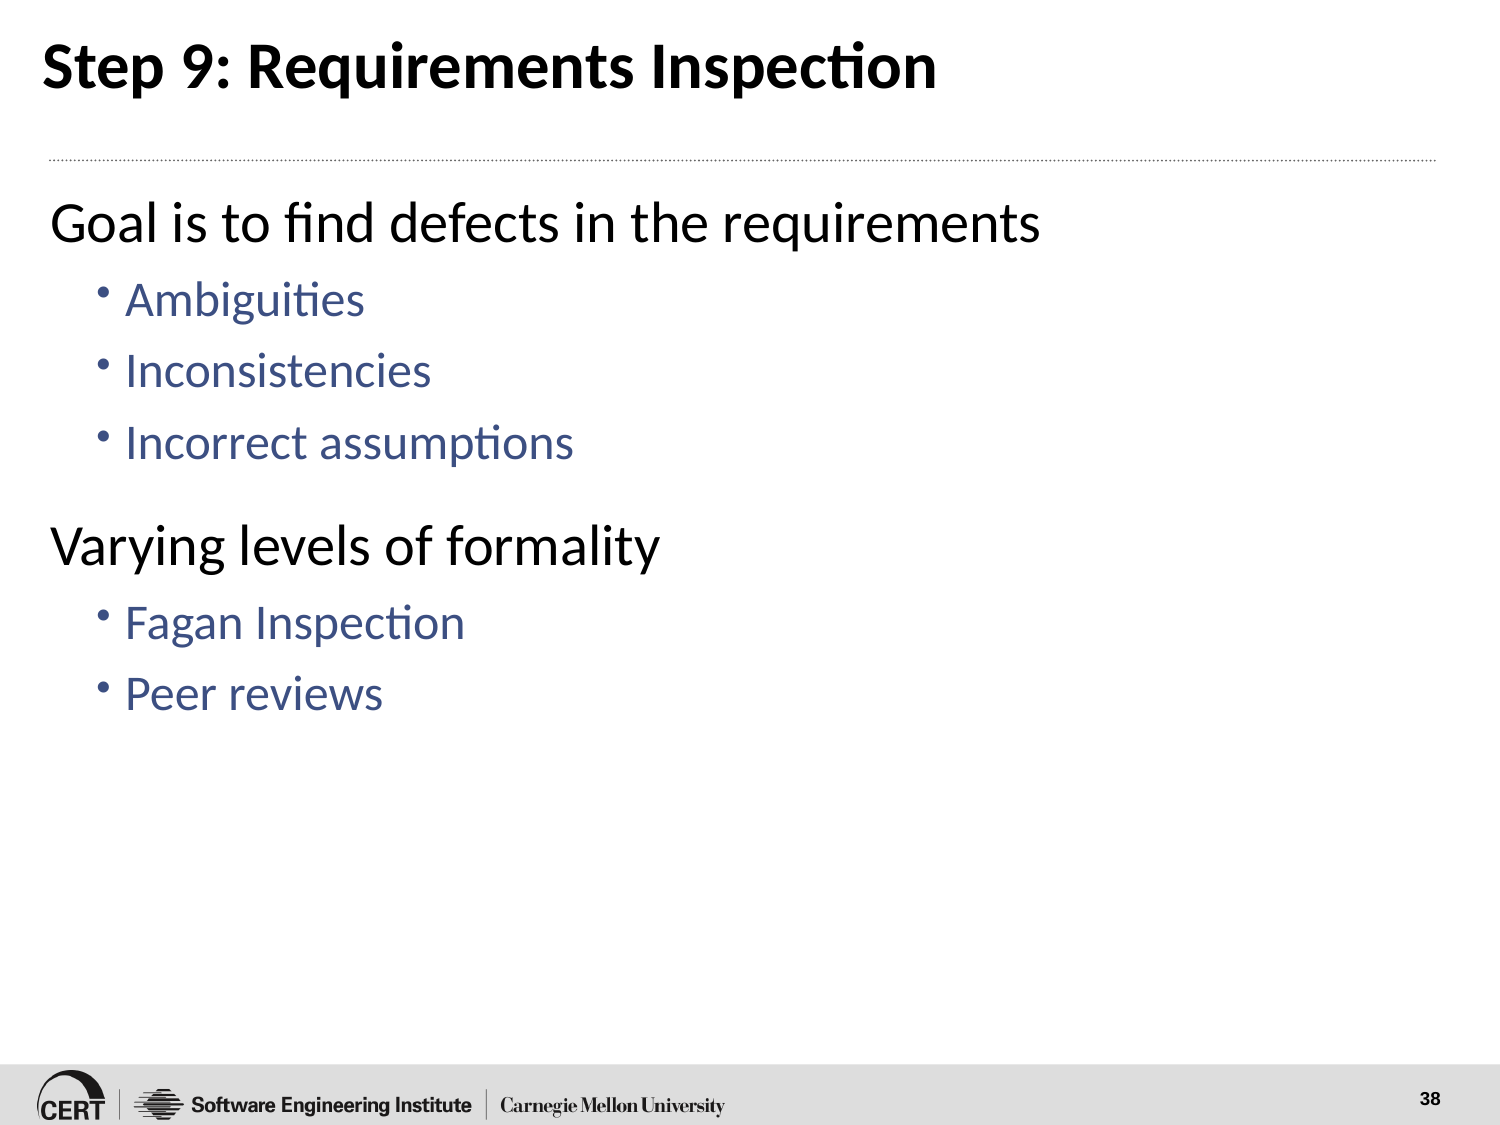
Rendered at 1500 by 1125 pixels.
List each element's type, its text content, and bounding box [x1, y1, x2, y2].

picture [37, 1069, 725, 1122]
title Step 9: Requirements Inspection [42, 37, 1434, 155]
list Goal is to find defects in the requirements Ambiguities Inconsistencies Incorrect assumptions Varying levels of formality Fagan Inspection Peer reviews [49, 187, 1438, 813]
